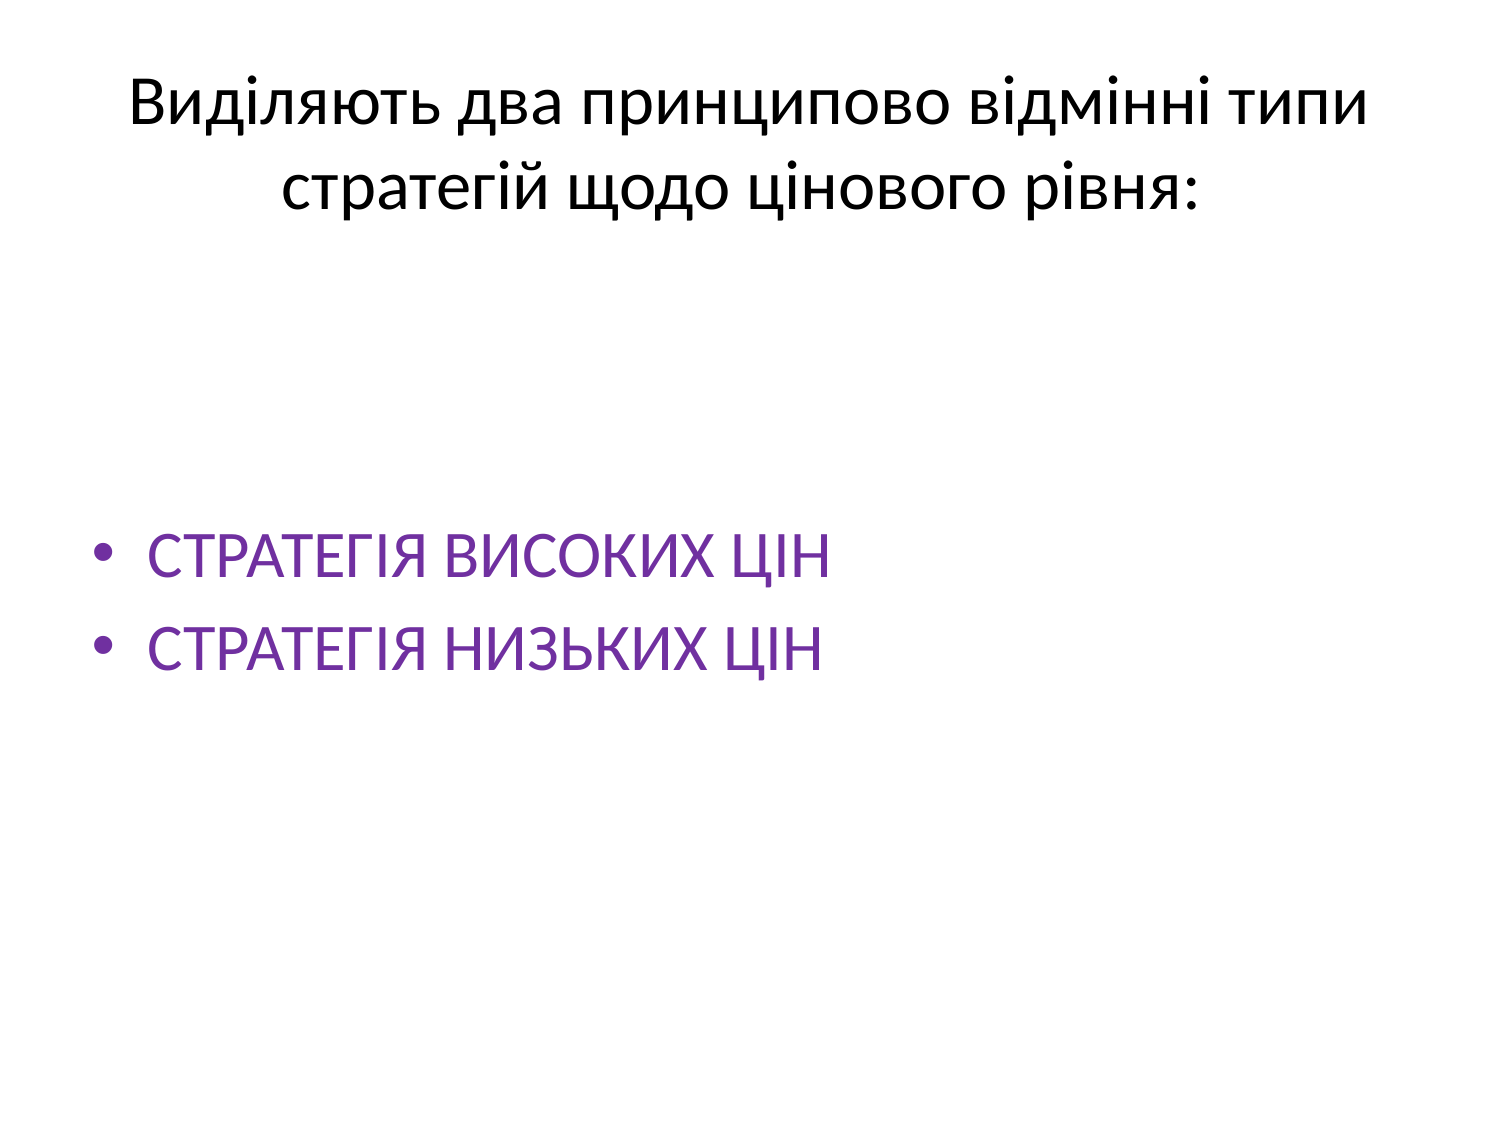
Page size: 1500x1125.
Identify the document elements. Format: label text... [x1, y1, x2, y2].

title Виділяють два принципово відмінні типи стратегій щодо цінового рівня: [75, 45, 1425, 233]
list СТРАТЕГІЯ ВИСОКИХ ЦІН СТРАТЕГІЯ НИЗЬКИХ ЦІН [76, 503, 1427, 957]
